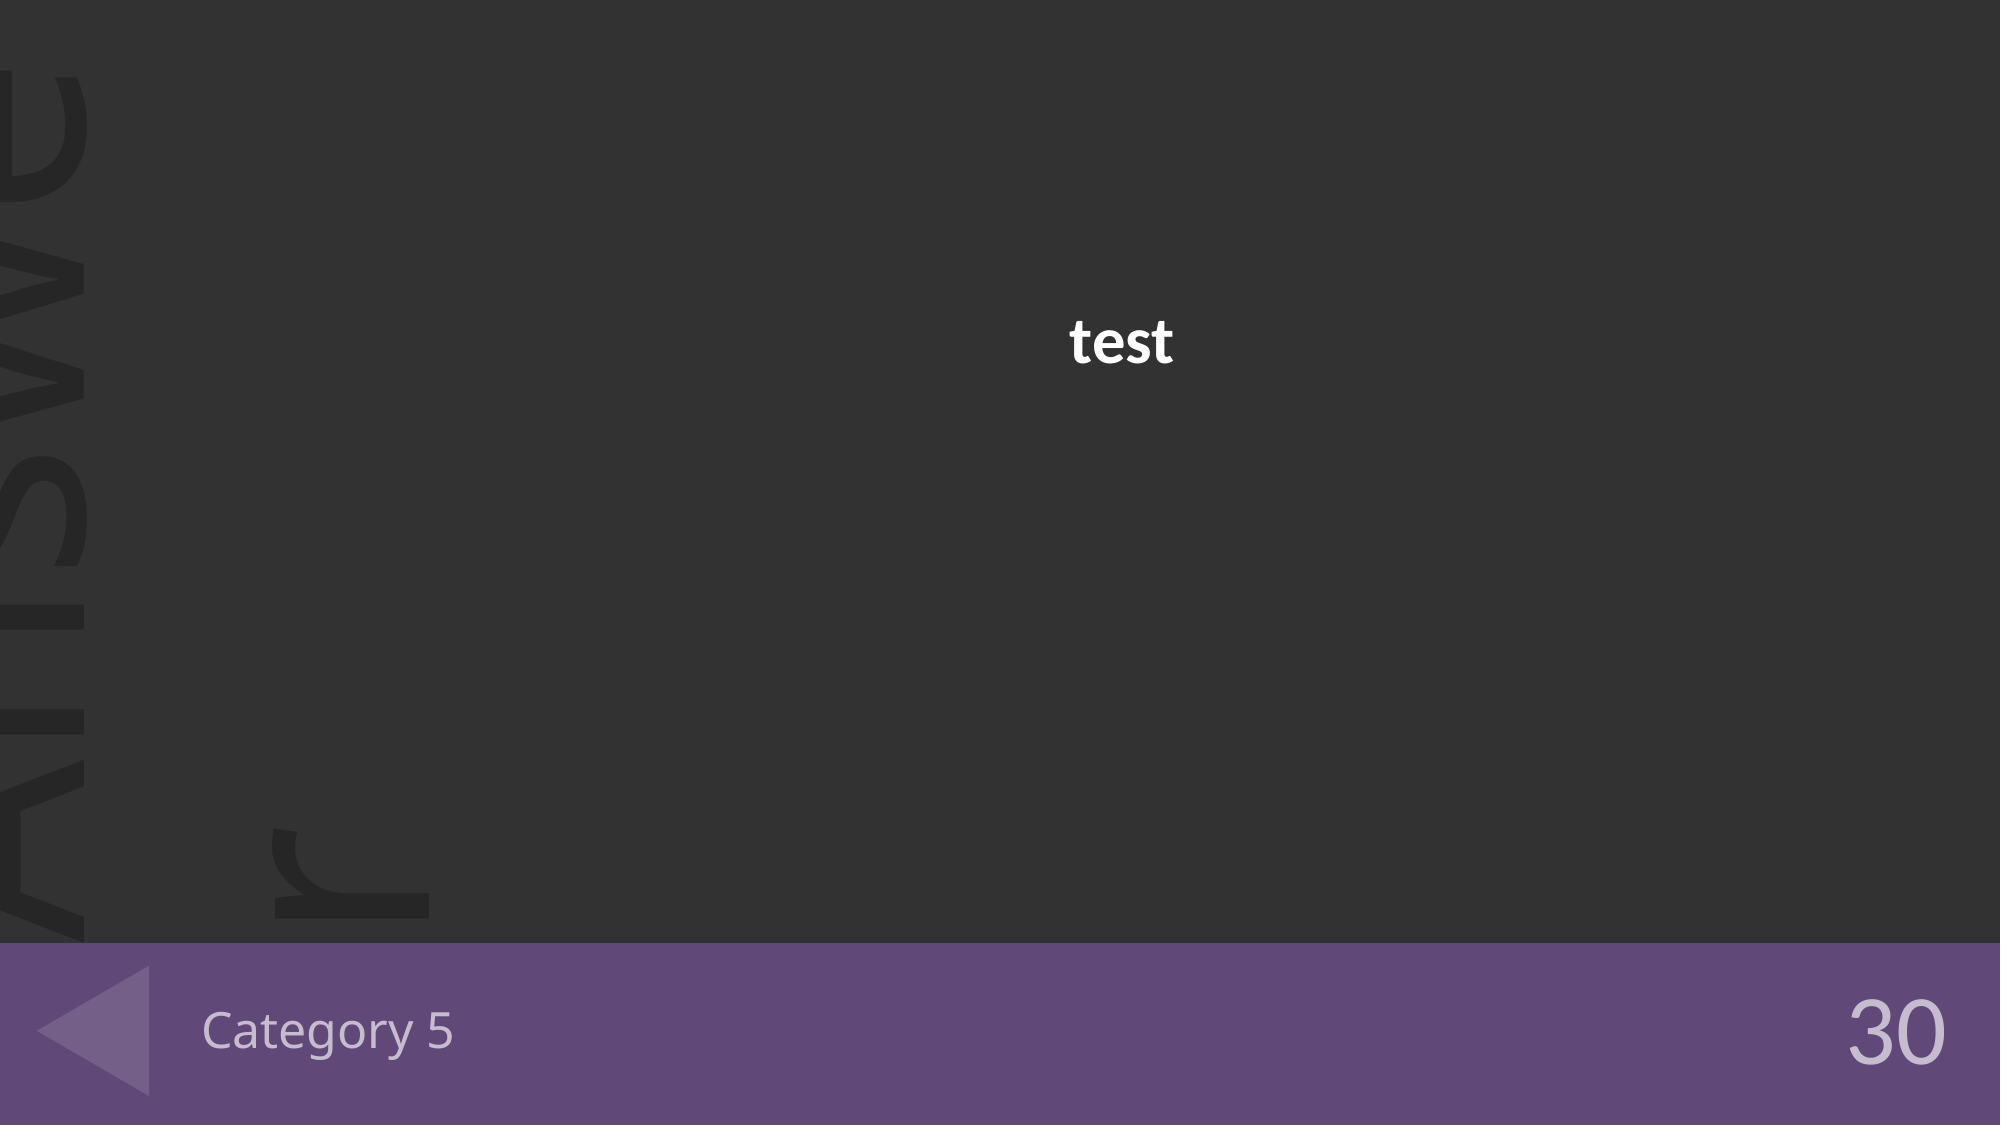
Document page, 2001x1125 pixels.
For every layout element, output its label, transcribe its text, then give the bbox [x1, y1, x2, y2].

title Category 5 [185, 967, 1494, 1097]
list test [302, 99, 1943, 908]
list 30 [1494, 967, 1963, 1097]
